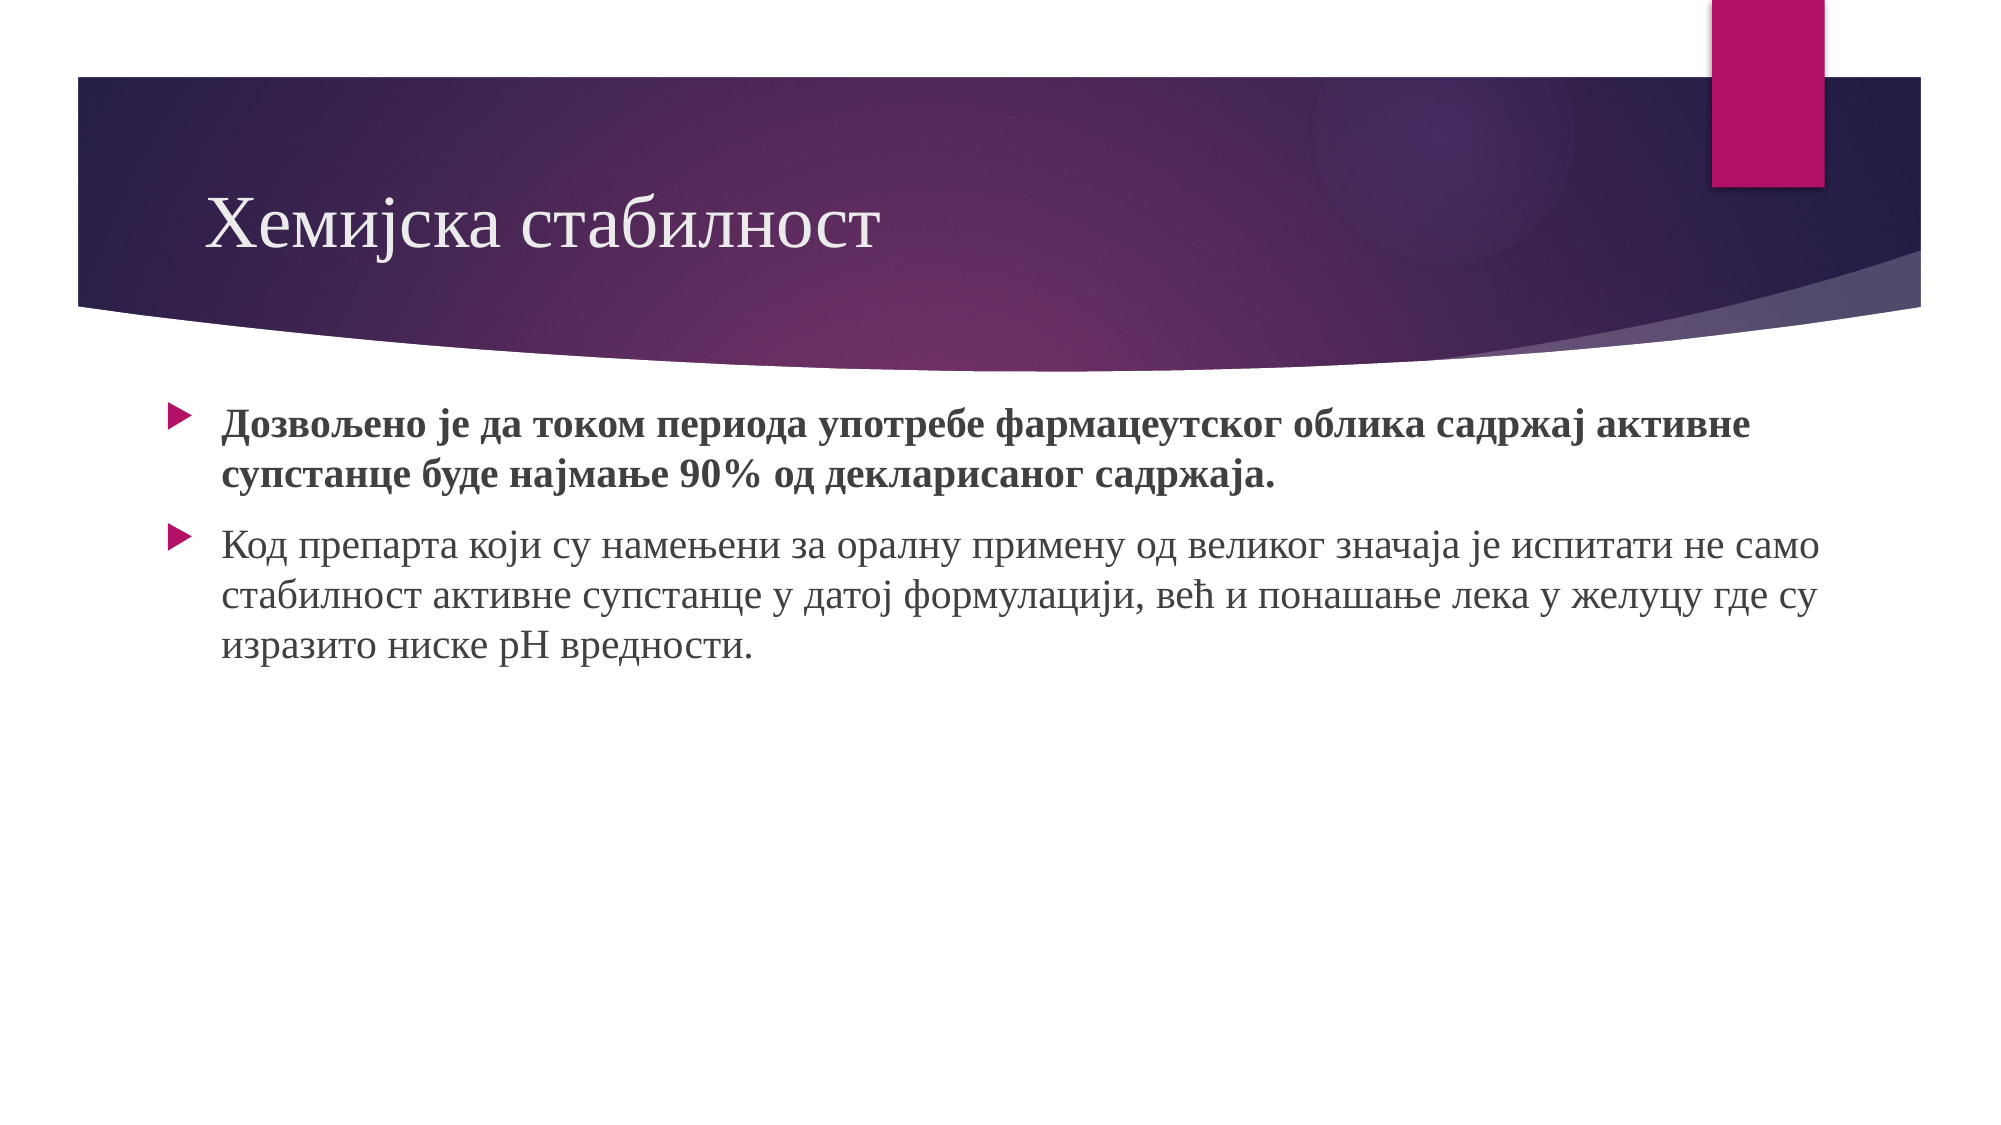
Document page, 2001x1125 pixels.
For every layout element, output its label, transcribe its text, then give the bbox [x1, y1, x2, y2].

list Дозвољено је да током периода употребе фармацеутског облика садржај активне супстанце буде најмање 90% од декларисаног садржаја. Код препарта који су намењени за оралну примену од великог значаја је испитати не само стабилност активне супстанце у датој формулацији, већ и понашање лека у желуцу где су изразито ниске pH вредности. [149, 388, 1850, 950]
title Хемијска стабилност [189, 159, 1627, 276]
